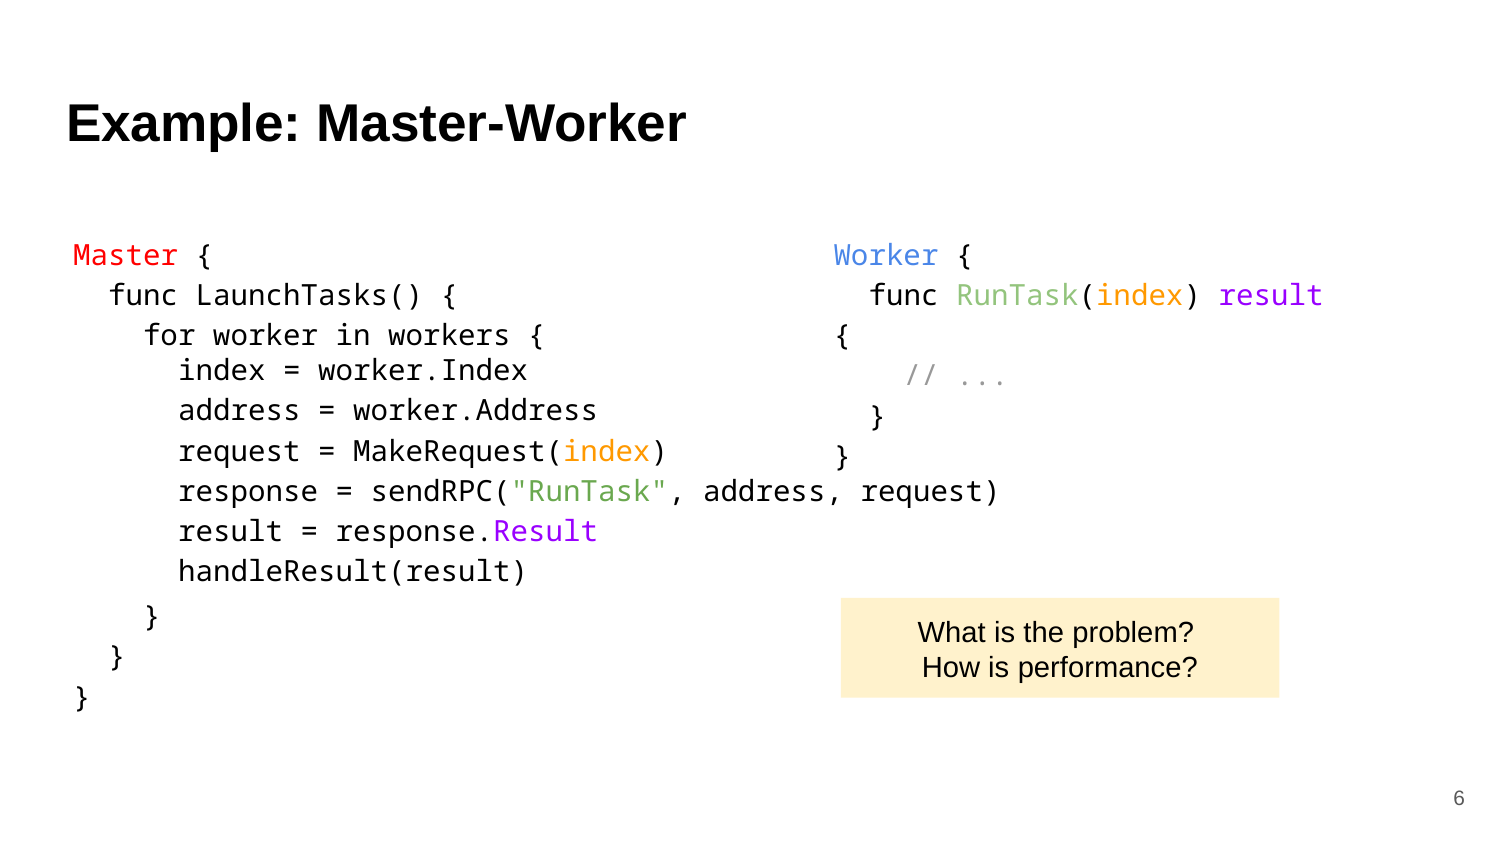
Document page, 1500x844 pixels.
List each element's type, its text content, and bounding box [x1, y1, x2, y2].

text_box index = worker.Index address = worker.Address request = MakeRequest(index) response = sendRPC("RunTask", address, request) result = response.Result handleResult(result) [58, 216, 1388, 737]
text_box Worker { func RunTask(index) result { // ... } } [818, 215, 1370, 437]
text_box What is the problem? How is performance? [840, 597, 1280, 698]
slide_number 6 [1389, 764, 1480, 830]
title Example: Master-Worker [51, 72, 1449, 167]
